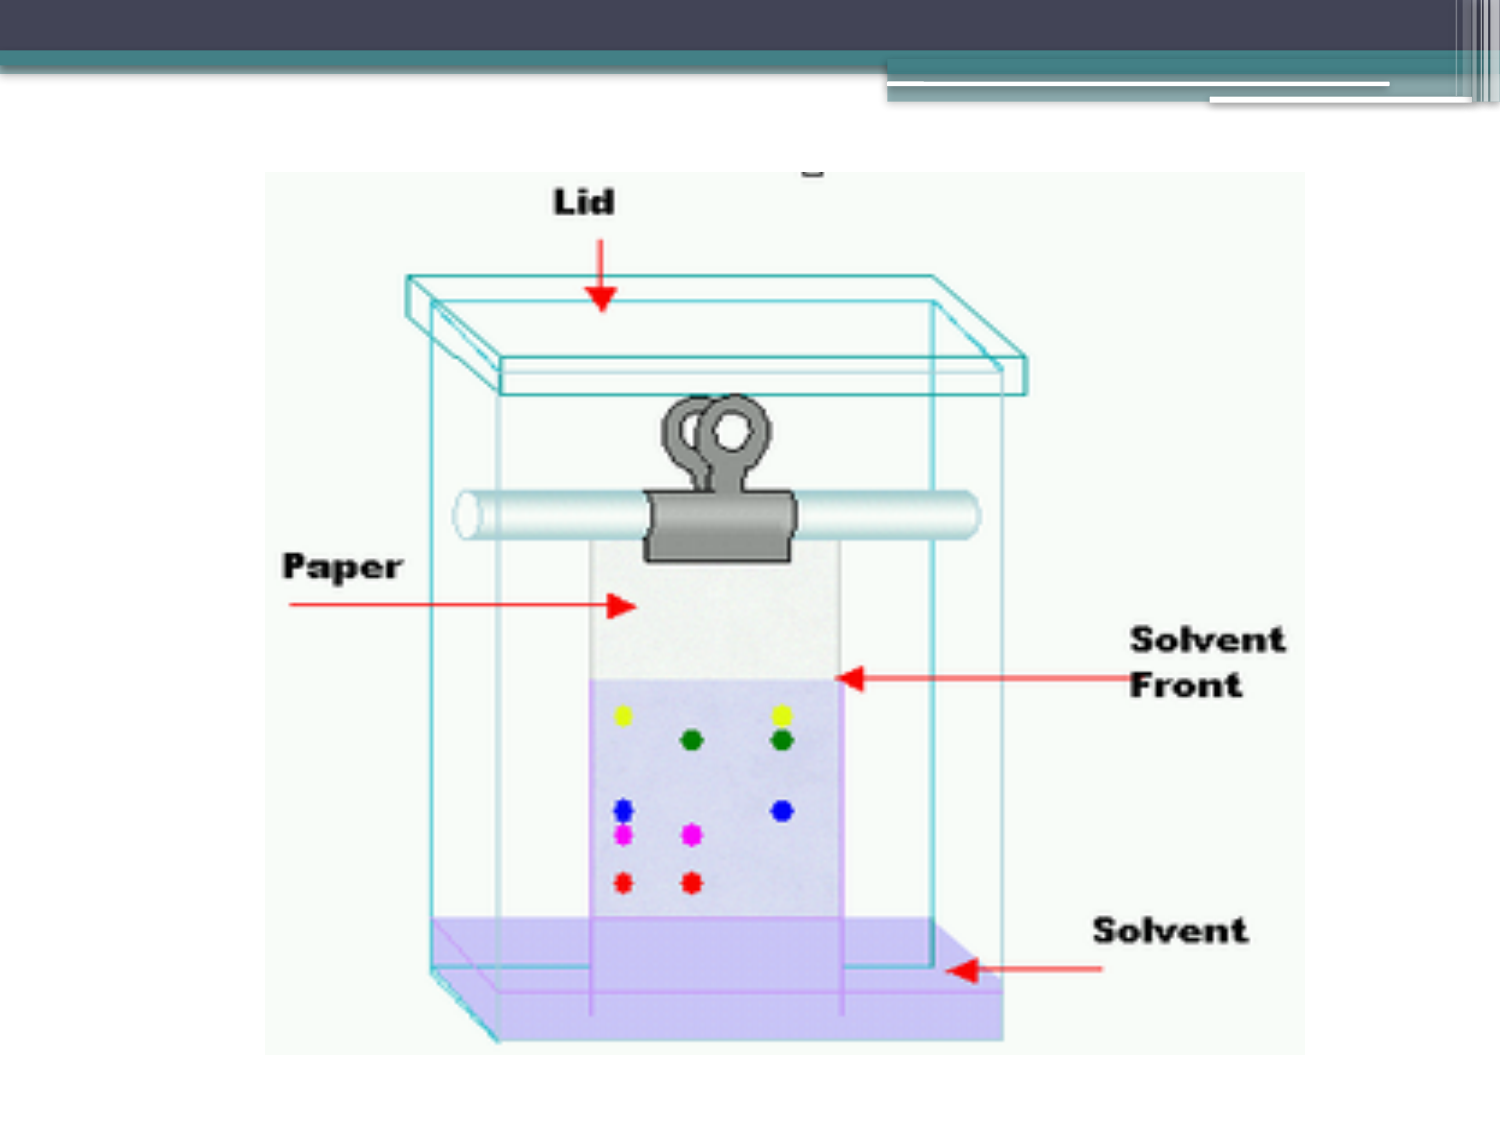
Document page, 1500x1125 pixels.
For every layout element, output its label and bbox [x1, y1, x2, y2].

picture [265, 172, 1306, 1055]
